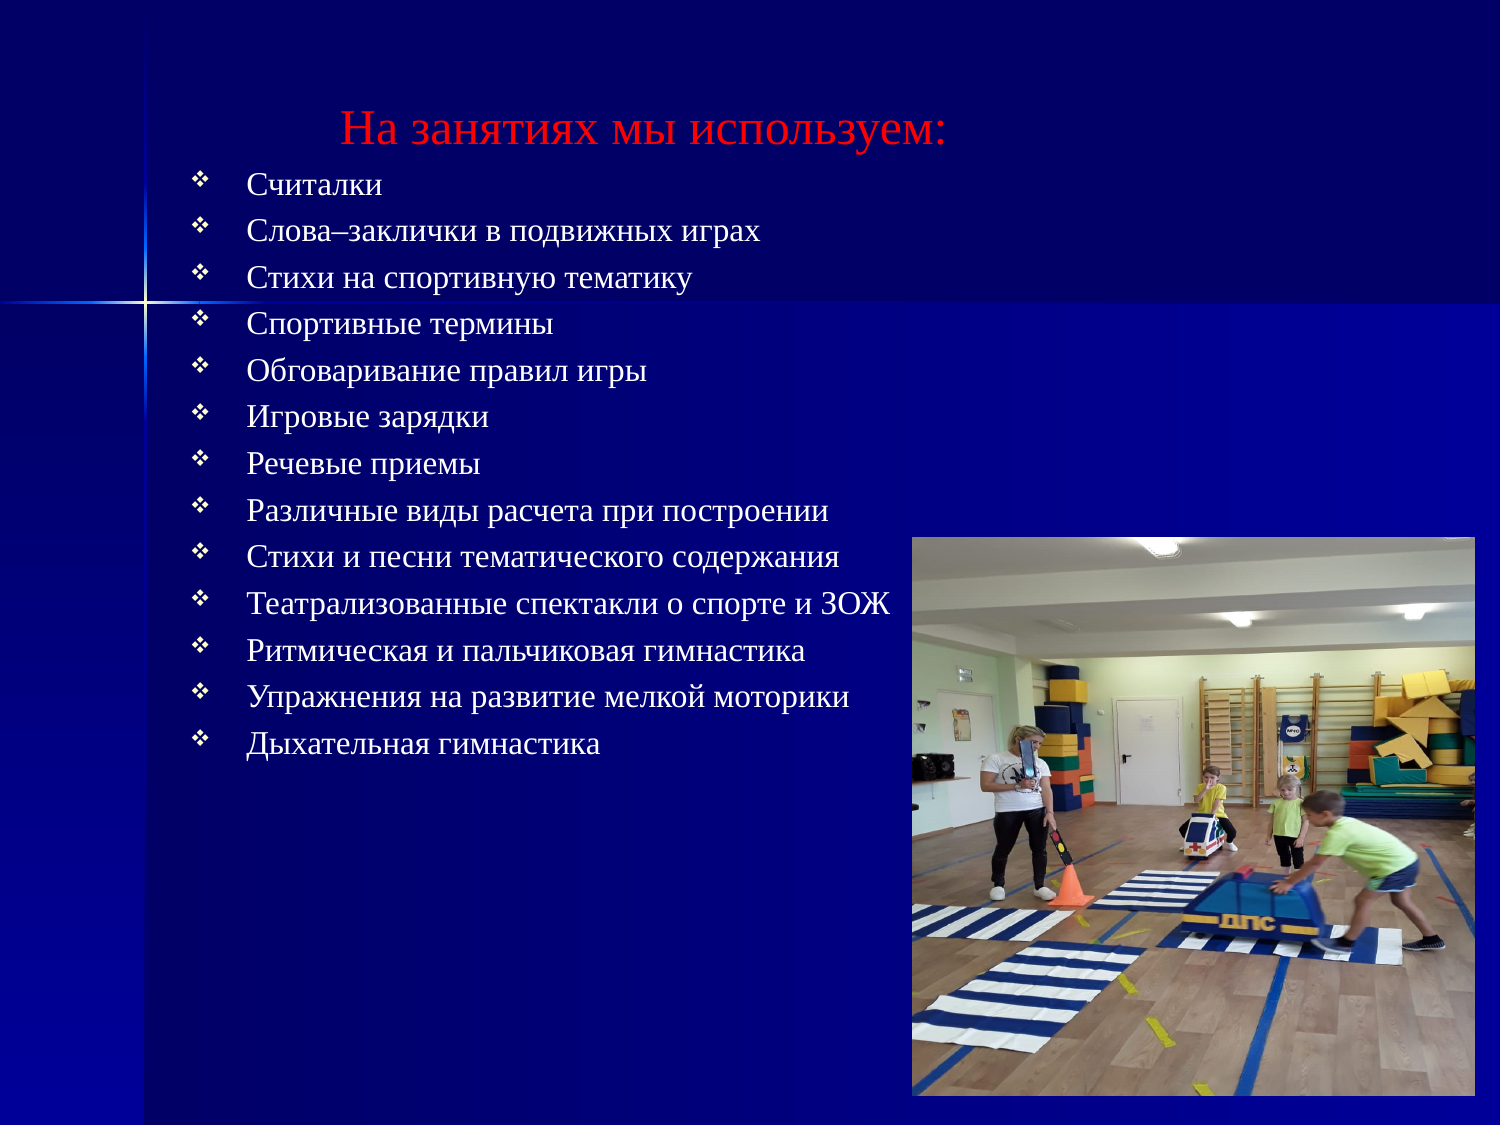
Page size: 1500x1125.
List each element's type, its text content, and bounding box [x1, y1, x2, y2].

list На занятиях мы используем: Считалки Слова–заклички в подвижных играх Стихи на спортивную тематику Спортивные термины Обговаривание правил игры Игровые зарядки Речевые приемы Различные виды расчета при построении Стихи и песни тематического содержания Театрализованные спектакли о спорте и ЗОЖ Ритмическая и пальчиковая гимнастика Упражнения на развитие мелкой моторики Дыхательная гимнастика [174, 87, 1413, 1001]
picture [912, 537, 1476, 1096]
